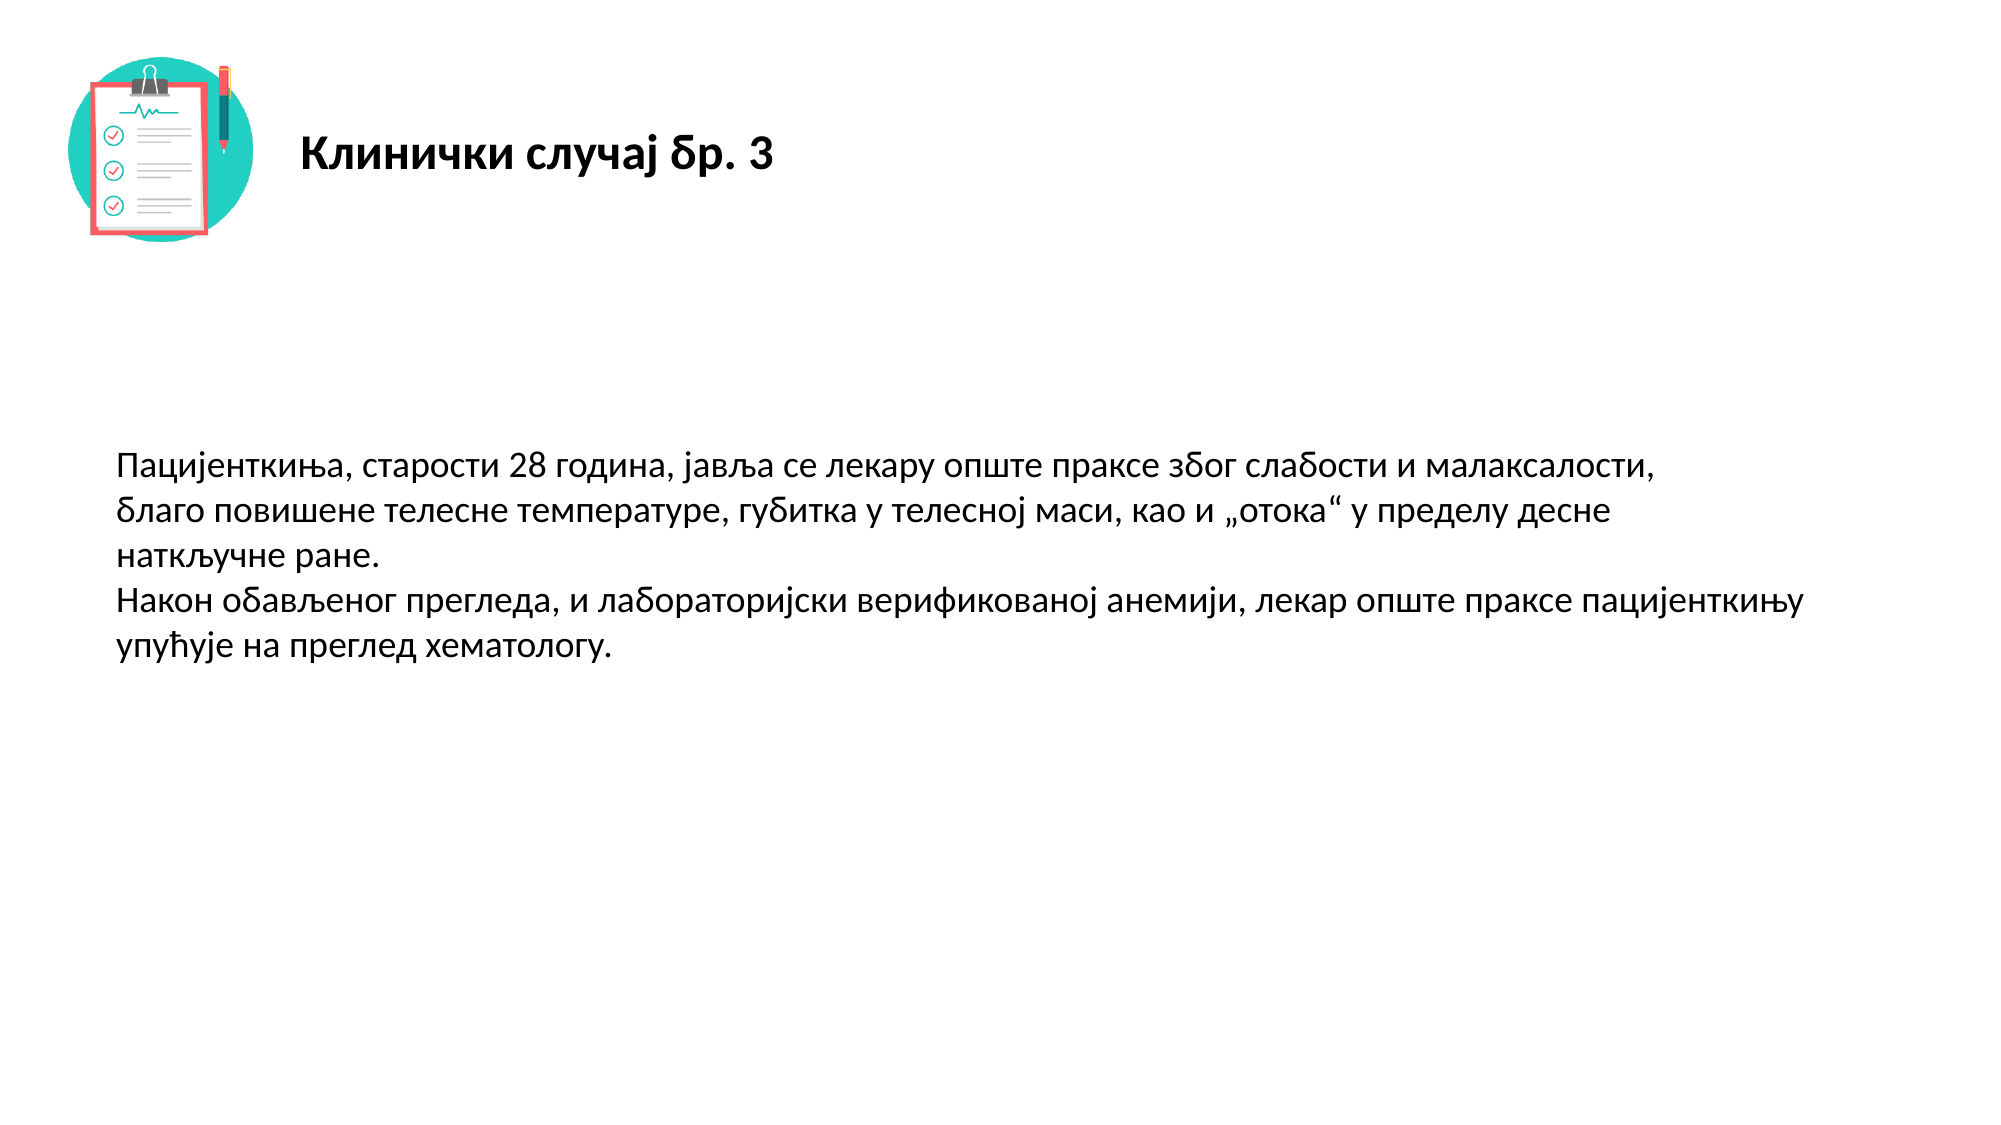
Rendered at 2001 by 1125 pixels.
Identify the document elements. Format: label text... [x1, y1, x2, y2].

text_box Пацијенткиња, старости 28 година, јавља се лекару опште праксе због слабости и малаксалости, благо повишене телесне температуре, губитка у телесној маси, као и „отока“ у пределу десне наткључне ране. Након обављеног прегледа, и лабораторијски верификованој анемији, лекар опште праксе пацијенткињу упућује на преглед хематологу. [101, 432, 1830, 673]
picture [68, 57, 253, 242]
text_box Клинички случај бр. 3 [285, 111, 789, 187]
